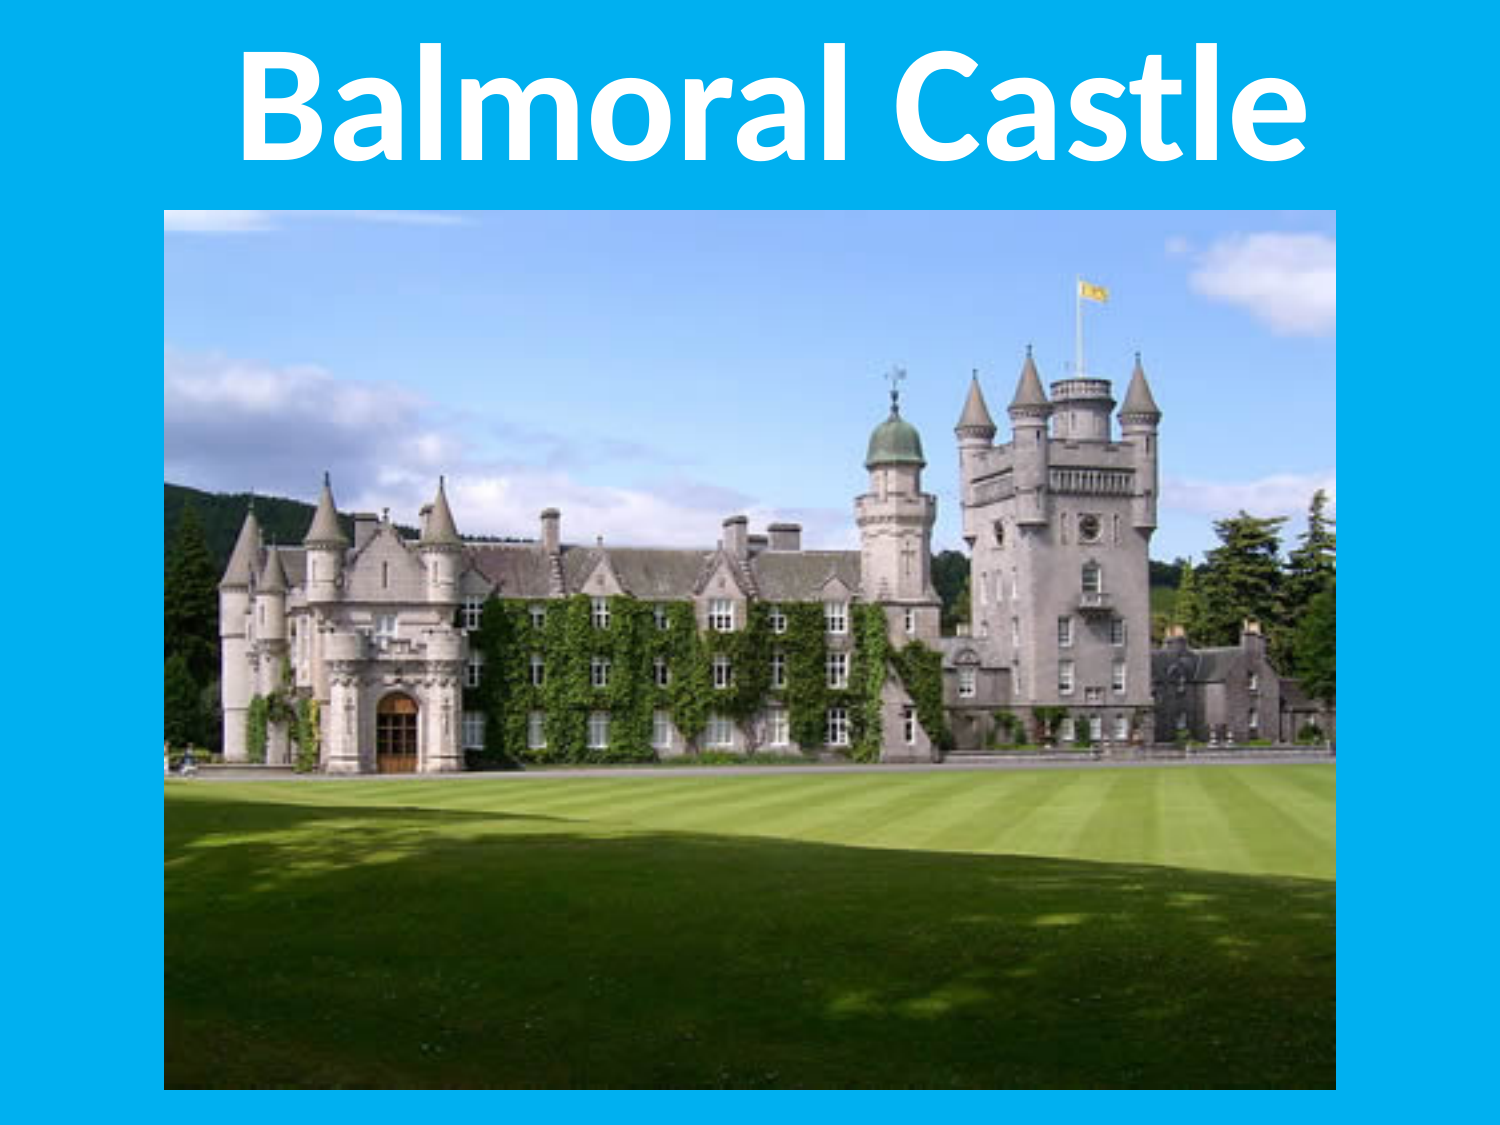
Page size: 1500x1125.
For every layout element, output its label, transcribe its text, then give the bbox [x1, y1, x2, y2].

title Balmoral Castle [70, 0, 1477, 188]
picture [165, 211, 1335, 1089]
